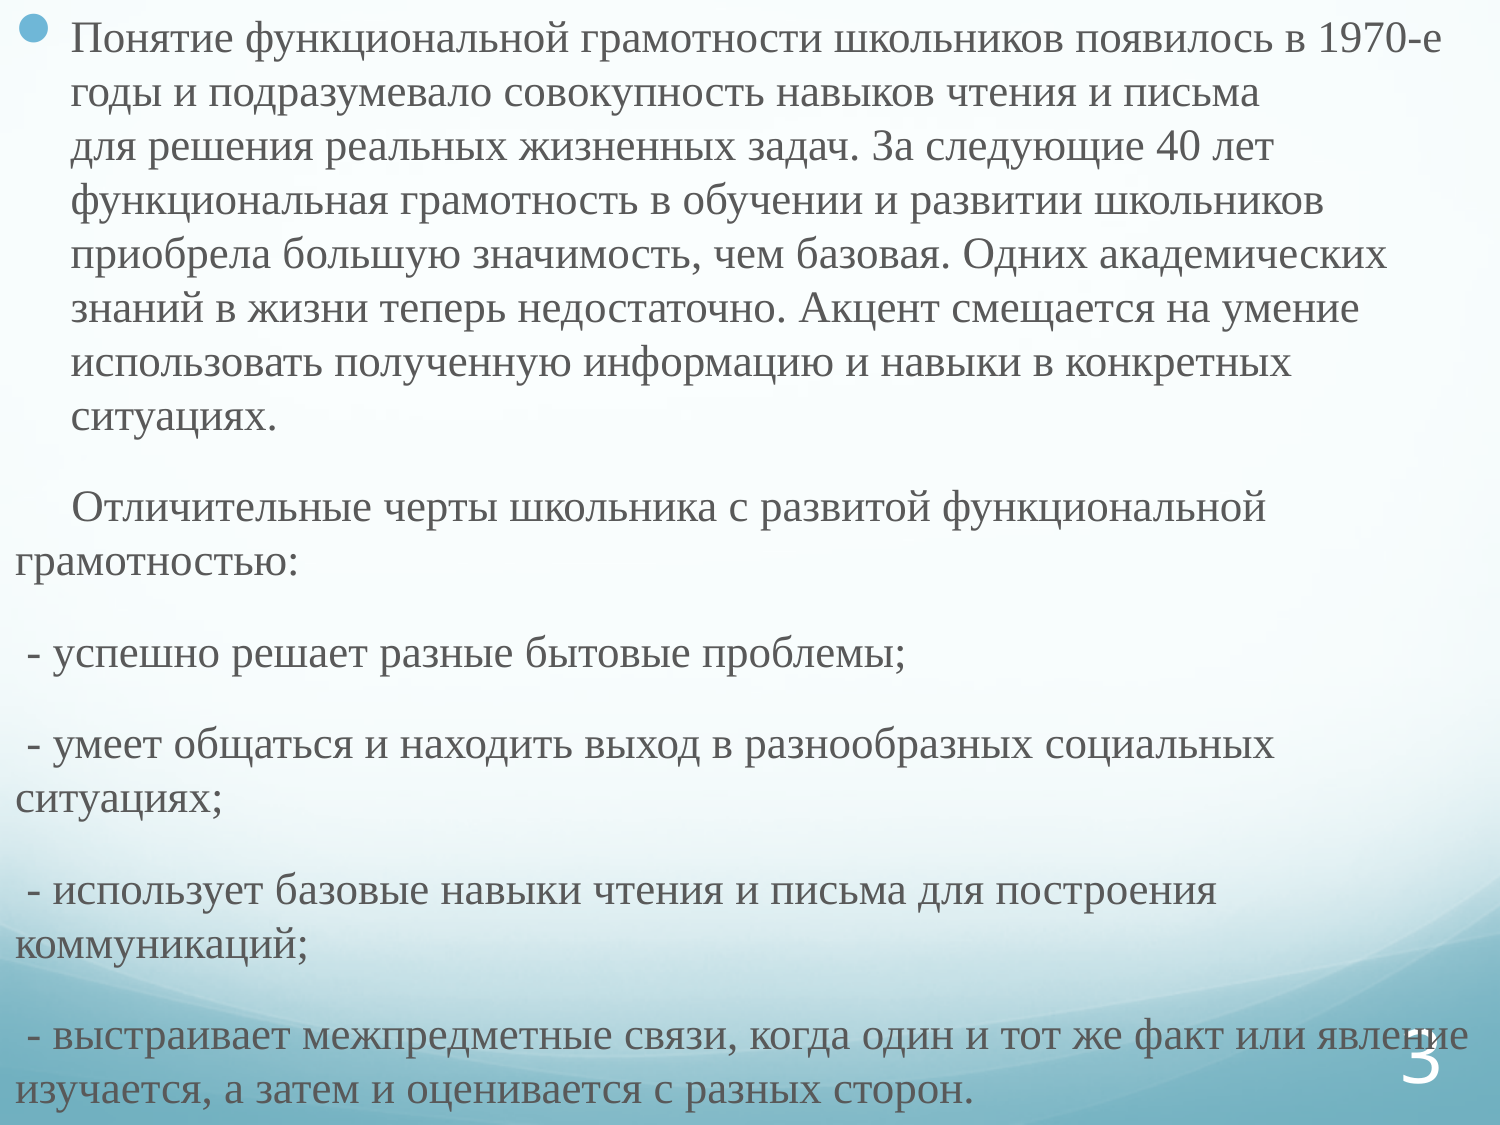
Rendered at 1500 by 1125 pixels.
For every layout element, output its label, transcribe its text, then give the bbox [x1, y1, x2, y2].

footer [43, 1029, 838, 1090]
list Понятие функциональной грамотности школьников появилось в 1970-е годы и подразумевало совокупность навыков чтения и письма для решения реальных жизненных задач. За следующие 40 лет функциональная грамотность в обучении и развитии школьников приобрела большую значимость, чем базовая. Одних академических знаний в жизни теперь недостаточно. Акцент смещается на умение использовать полученную информацию и навыки в конкретных ситуациях. Отличительные черты школьника с развитой функциональной грамотностью: - успешно решает разные бытовые проблемы; - умеет общаться и находить выход в разнообразных социальных ситуациях; - использует базовые навыки чтения и письма для построения коммуникаций; - выстраивает межпредметные связи, когда один и тот же факт или явление изучается, а затем и оценивается с разных сторон. [0, 0, 1500, 1125]
slide_number 3 [1295, 1029, 1459, 1090]
